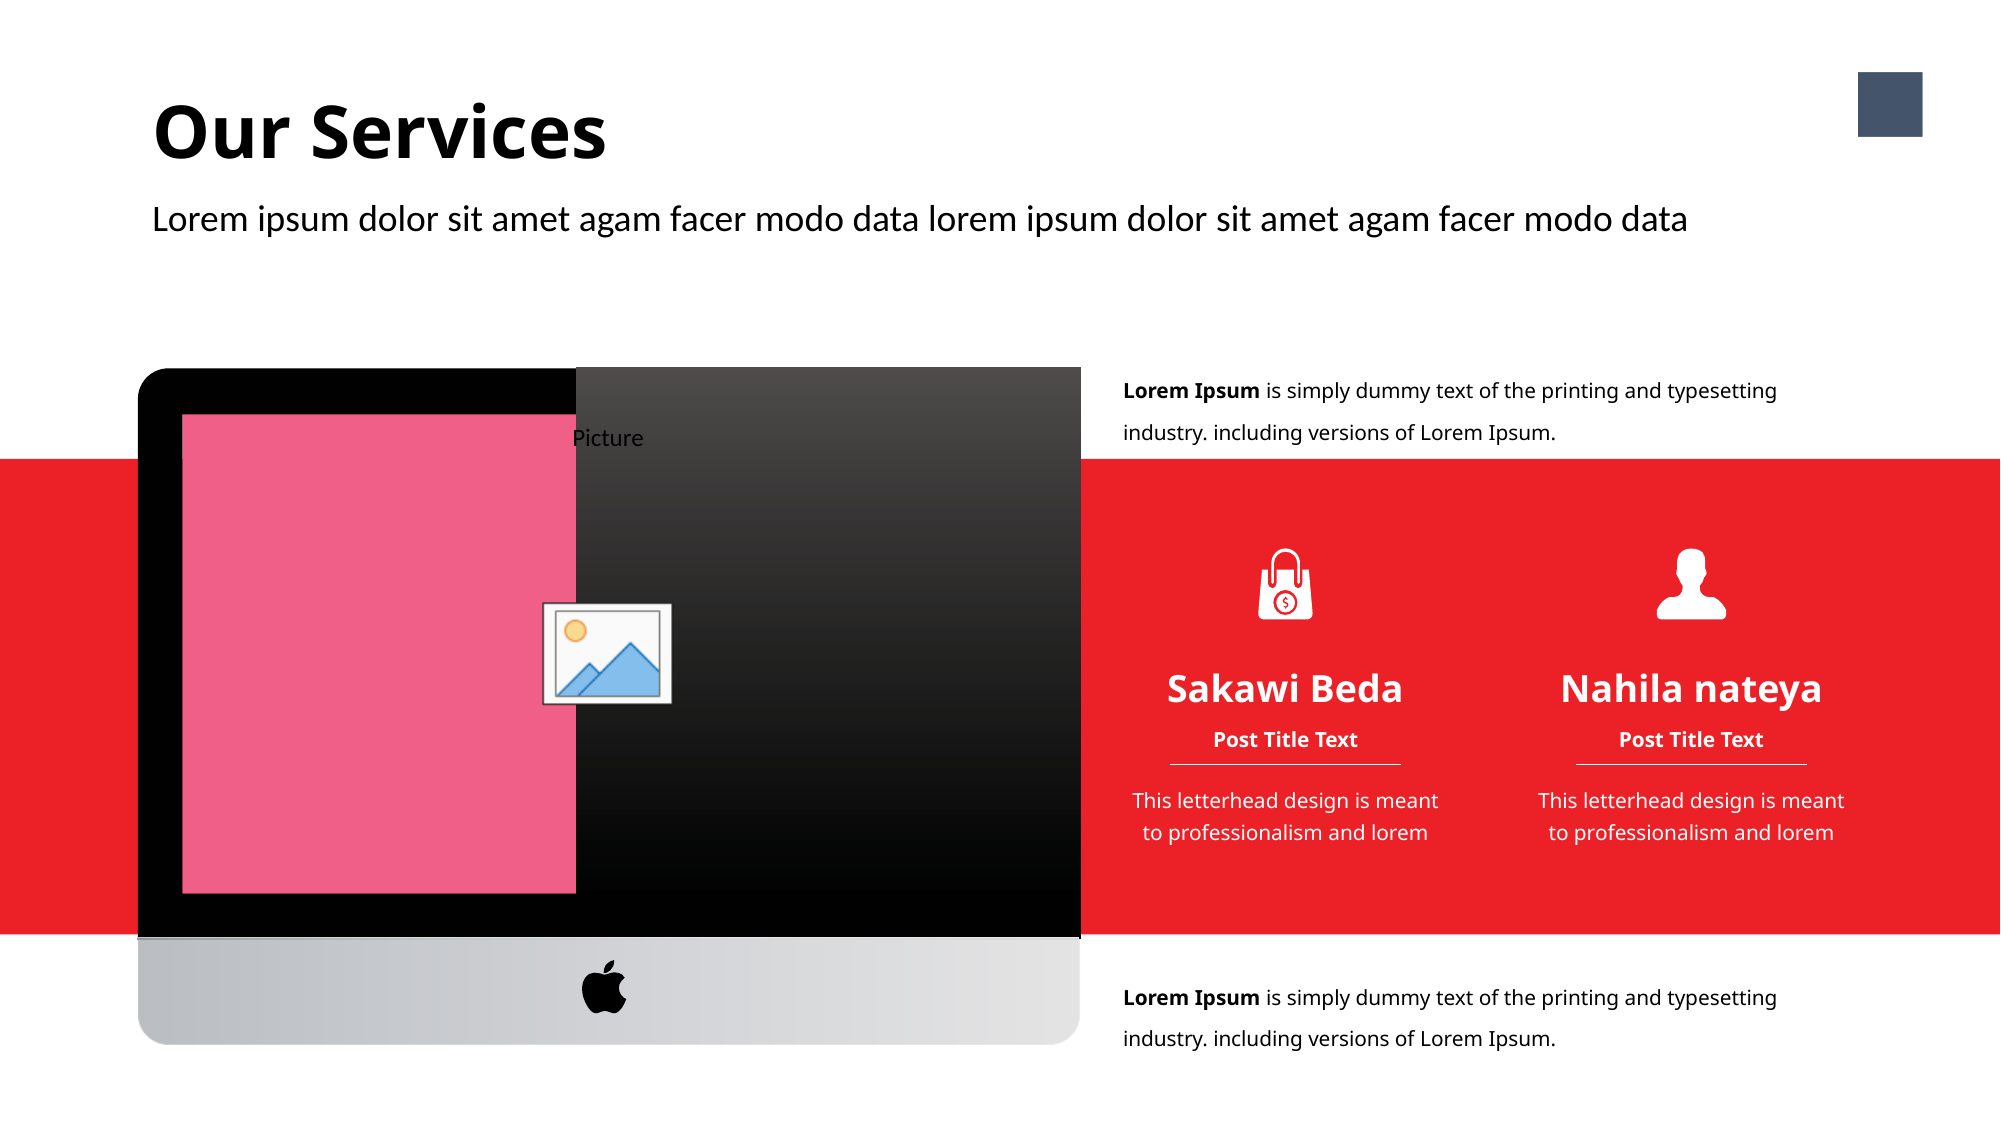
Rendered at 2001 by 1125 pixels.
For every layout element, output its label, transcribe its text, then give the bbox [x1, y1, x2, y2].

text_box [1120, 548, 1857, 846]
slide_number 6 [1854, 78, 1927, 130]
text_box [1081, 458, 2000, 936]
text_box [0, 458, 137, 936]
subtitle Lorem ipsum dolor sit amet agam facer modo data lorem ipsum dolor sit amet agam facer modo data [137, 186, 1863, 227]
text_box [137, 368, 576, 936]
title Our Services [137, 78, 1135, 186]
text_box Lorem Ipsum is simply dummy text of the printing and typesetting industry. including versions of Lorem Ipsum. [1108, 353, 1869, 452]
text_box [1857, 71, 1924, 78]
picture [137, 367, 1081, 1047]
text_box [1857, 130, 1924, 138]
text_box Lorem Ipsum is simply dummy text of the printing and typesetting industry. including versions of Lorem Ipsum. [1108, 960, 1869, 1059]
